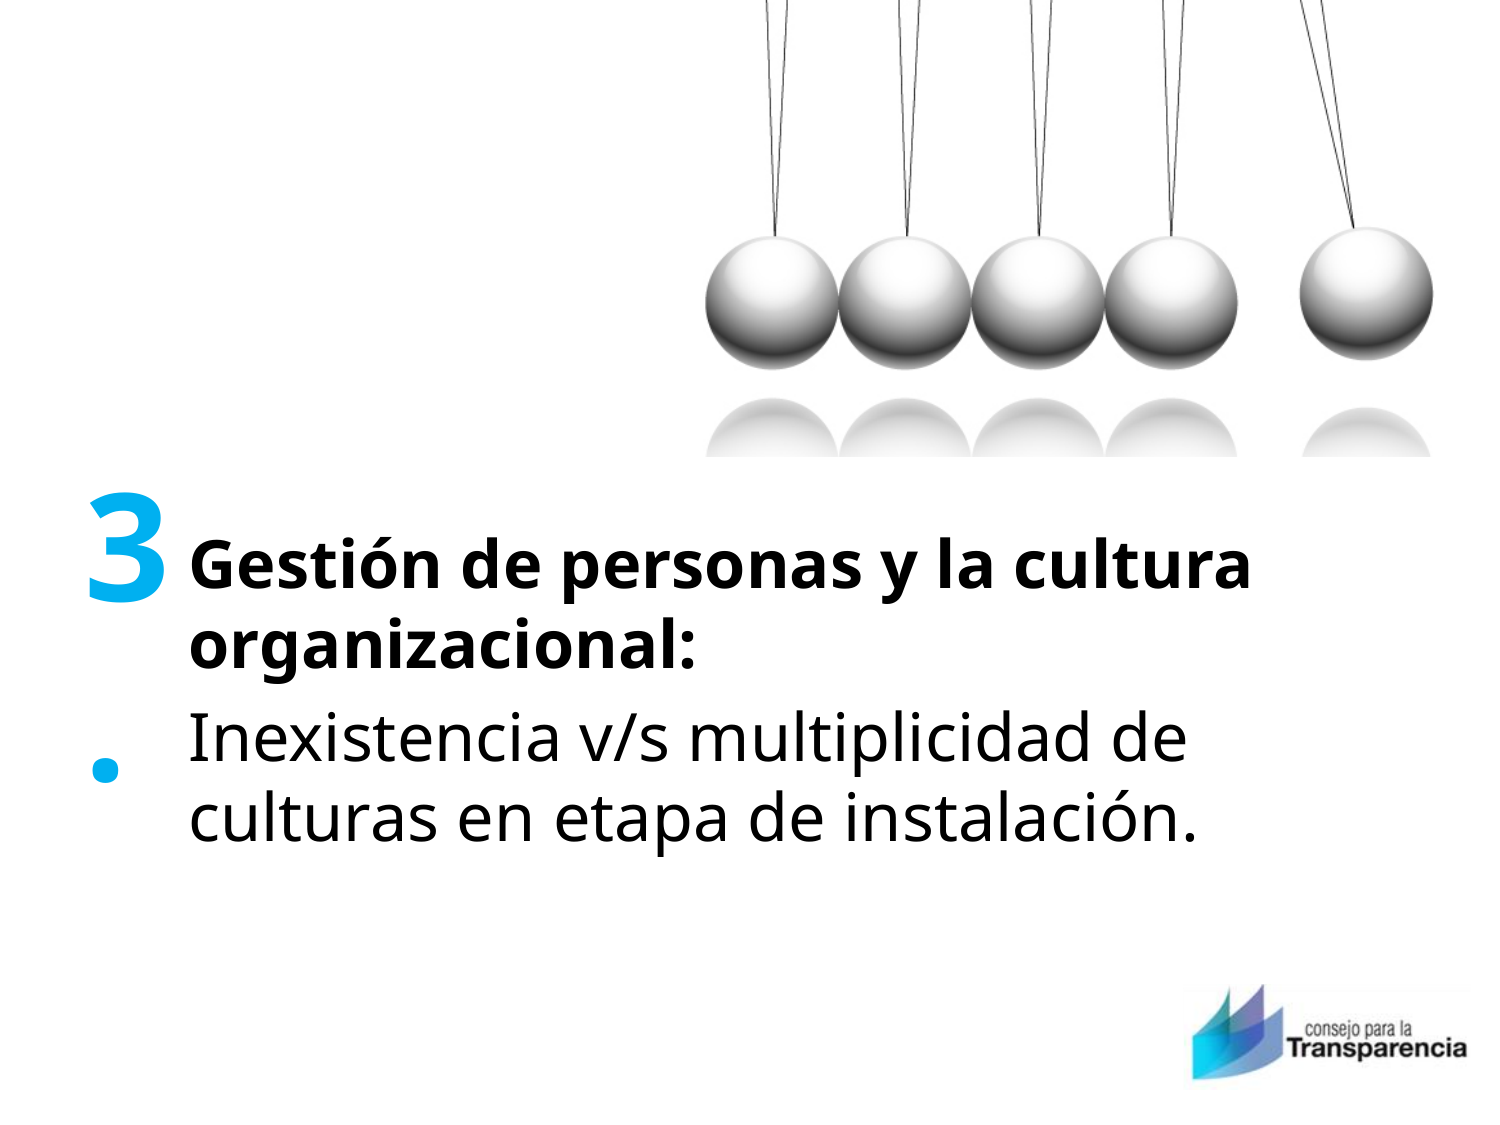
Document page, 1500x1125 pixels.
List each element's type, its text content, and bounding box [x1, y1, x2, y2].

picture [672, 0, 1465, 457]
list Gestión de personas y la cultura organizacional: Inexistencia v/s multiplicidad de culturas en etapa de instalación. [223, 514, 1393, 811]
text_box 3. [70, 444, 223, 819]
picture [1183, 984, 1471, 1090]
